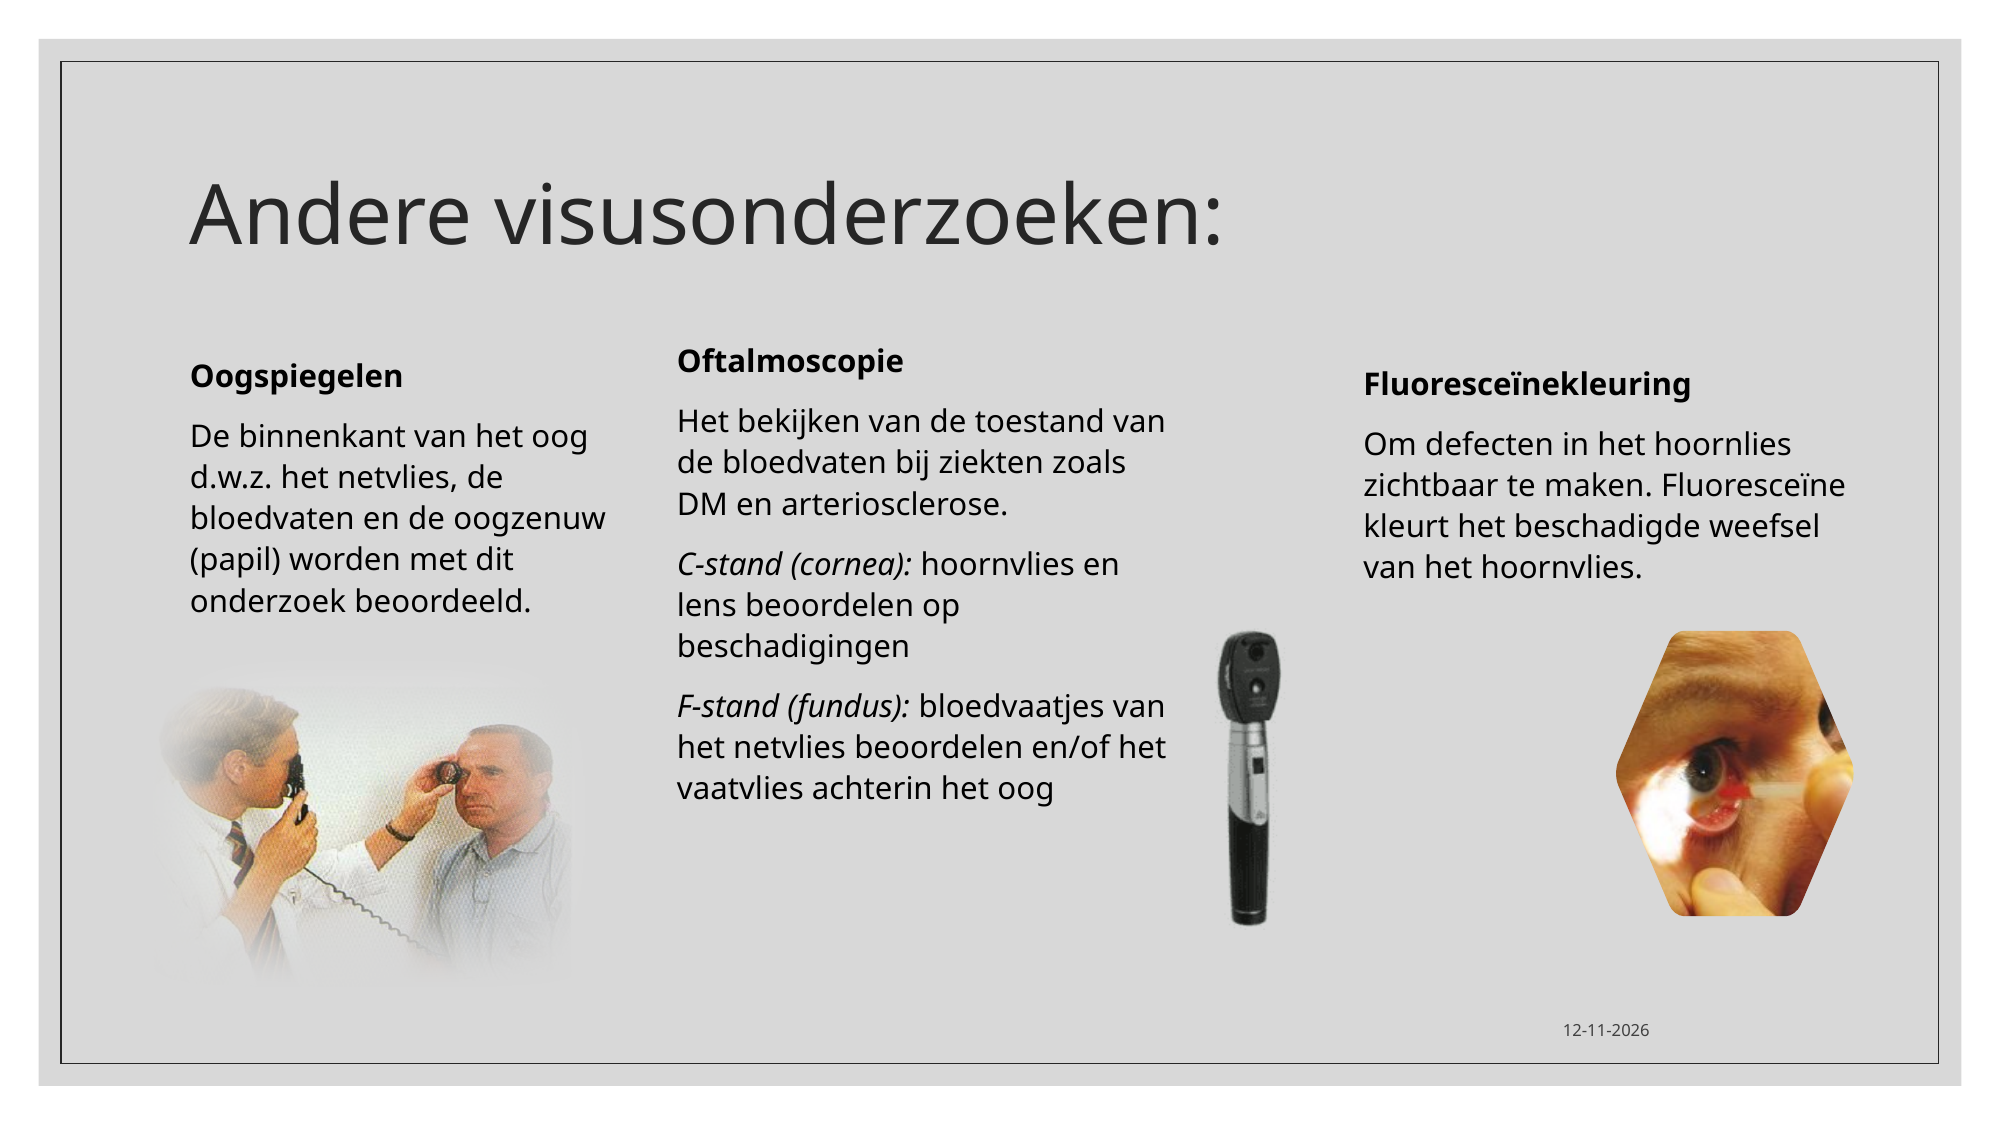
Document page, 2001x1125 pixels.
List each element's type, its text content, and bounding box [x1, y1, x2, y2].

list Oogspiegelen De binnenkant van het oog d.w.z. het netvlies, de bloedvaten en de oogzenuw (papil) worden met dit onderzoek beoordeeld. [174, 345, 650, 1005]
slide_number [1190, 990, 1665, 1050]
picture [1090, 627, 1409, 930]
picture [1616, 630, 1854, 917]
picture [134, 642, 604, 990]
text_box Fluoresceïnekleuring Om defecten in het hoornlies zichtbaar te maken. Fluoresceïne kleurt het beschadigde weefsel van het hoornvlies. [1348, 352, 1877, 968]
title Andere visusonderzoeken: [174, 105, 1825, 331]
list Oftalmoscopie Het bekijken van de toestand van de bloedvaten bij ziekten zoals DM en arteriosclerose. C-stand (cornea): hoornvlies en lens beoordelen op beschadigingen F-stand (fundus): bloedvaatjes van het netvlies beoordelen en/of het vaatvlies achterin het oog [661, 330, 1191, 946]
